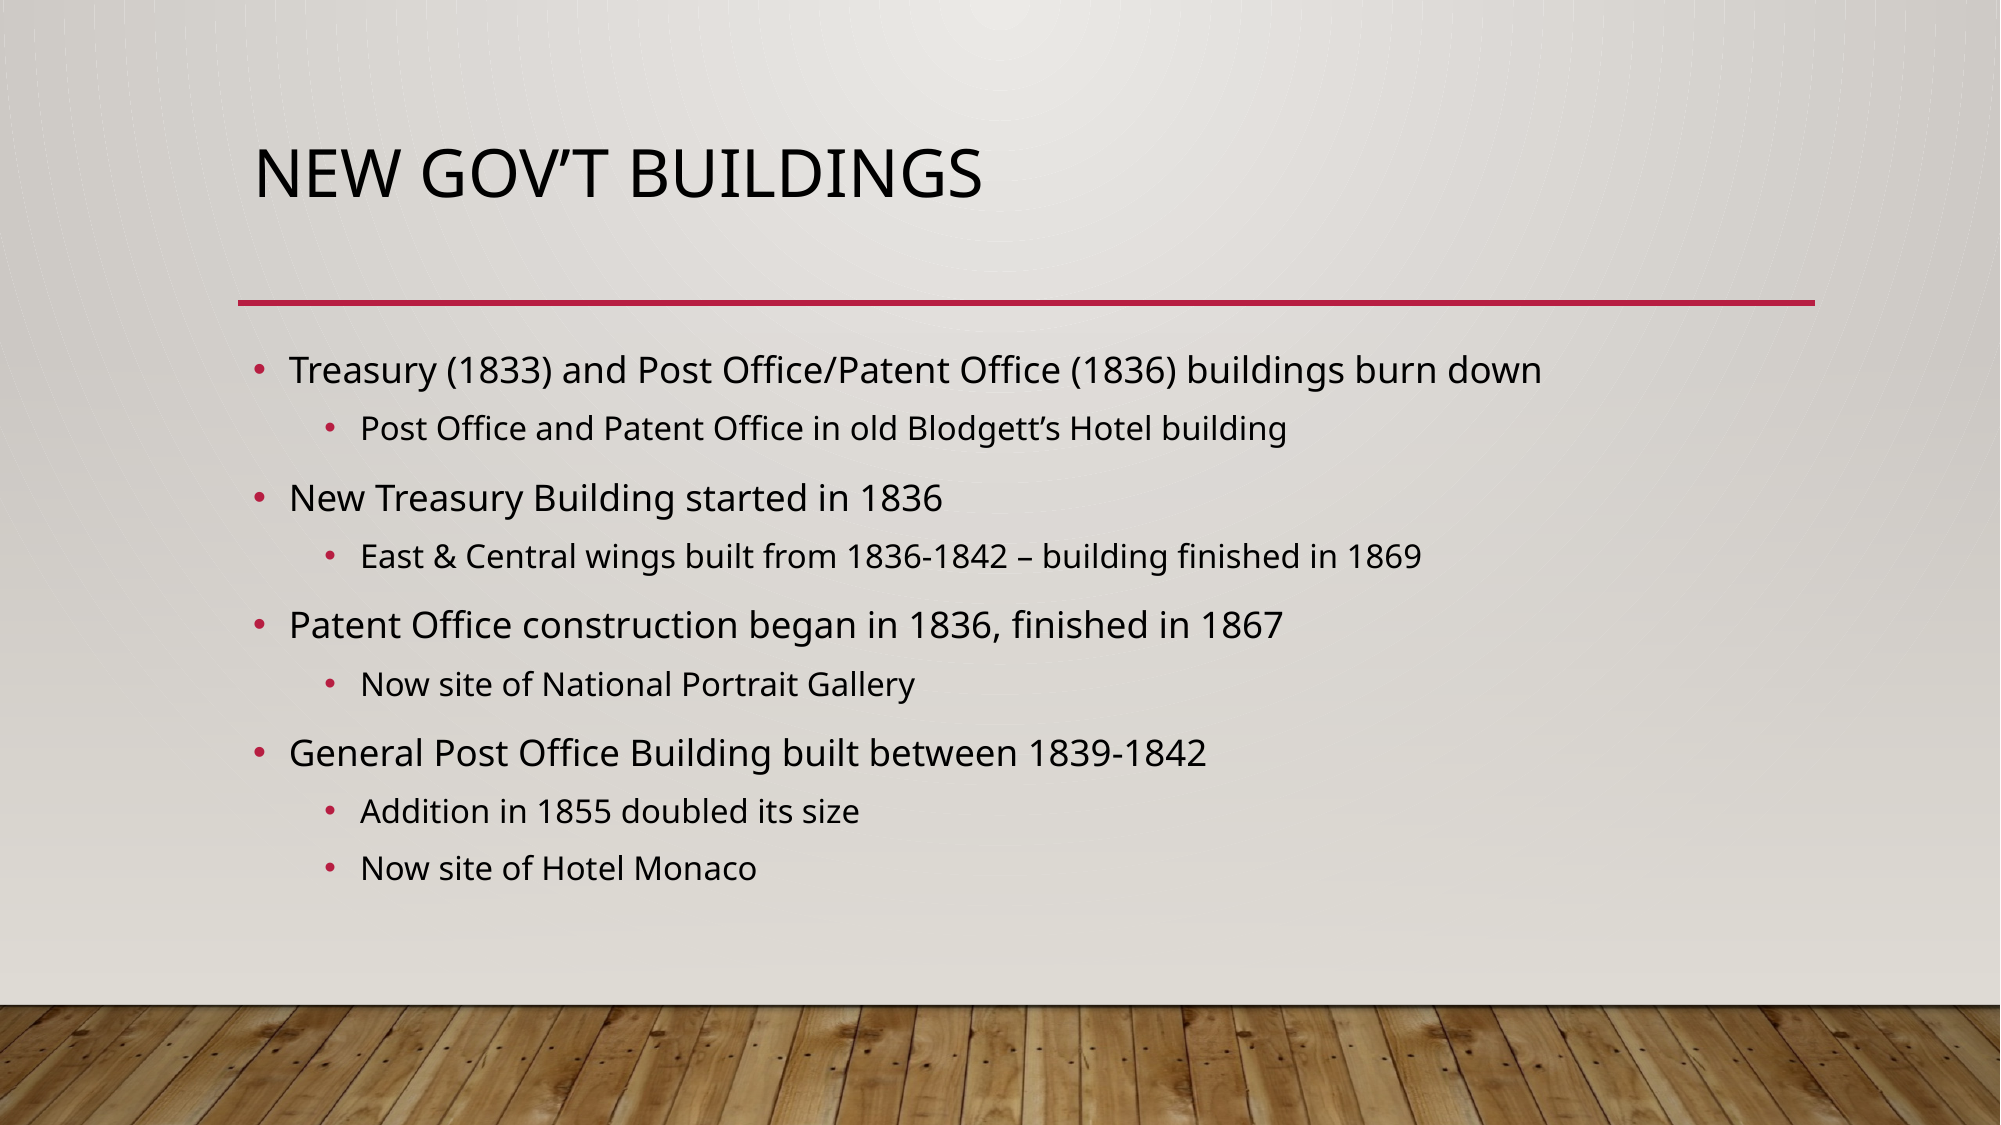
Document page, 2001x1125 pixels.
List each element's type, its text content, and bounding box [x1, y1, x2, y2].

list Treasury (1833) and Post Office/Patent Office (1836) buildings burn down Post Office and Patent Office in old Blodgett’s Hotel building New Treasury Building started in 1836 East & Central wings built from 1836-1842 – building finished in 1869 Patent Office construction began in 1836, finished in 1867 Now site of National Portrait Gallery General Post Office Building built between 1839-1842 Addition in 1855 doubled its size Now site of Hotel Monaco [238, 330, 1814, 897]
picture [0, 1005, 2000, 1125]
title New Gov’t Buildings [238, 131, 1814, 305]
